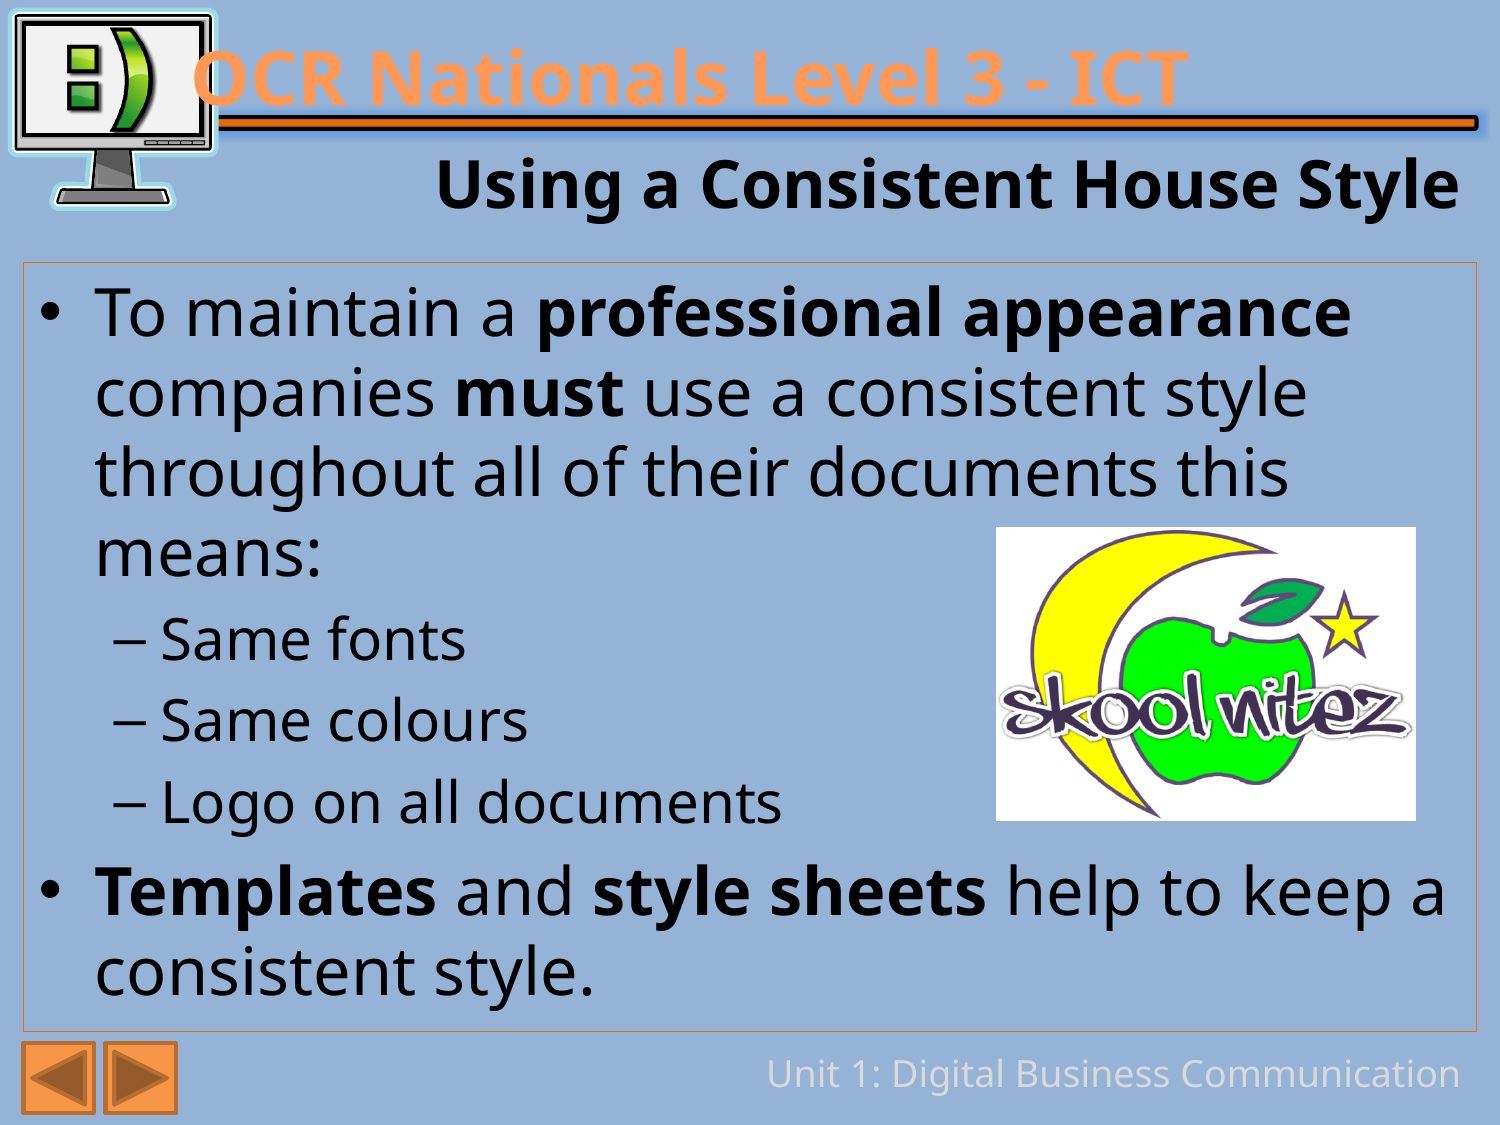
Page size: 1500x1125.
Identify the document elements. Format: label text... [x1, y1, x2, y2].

picture [995, 527, 1416, 821]
picture [48, 21, 172, 139]
list To maintain a professional appearance companies must use a consistent style throughout all of their documents this means: Same fonts Same colours Logo on all documents Templates and style sheets help to keep a consistent style. [23, 262, 1477, 1032]
title Using a Consistent House Style [187, 117, 1477, 247]
